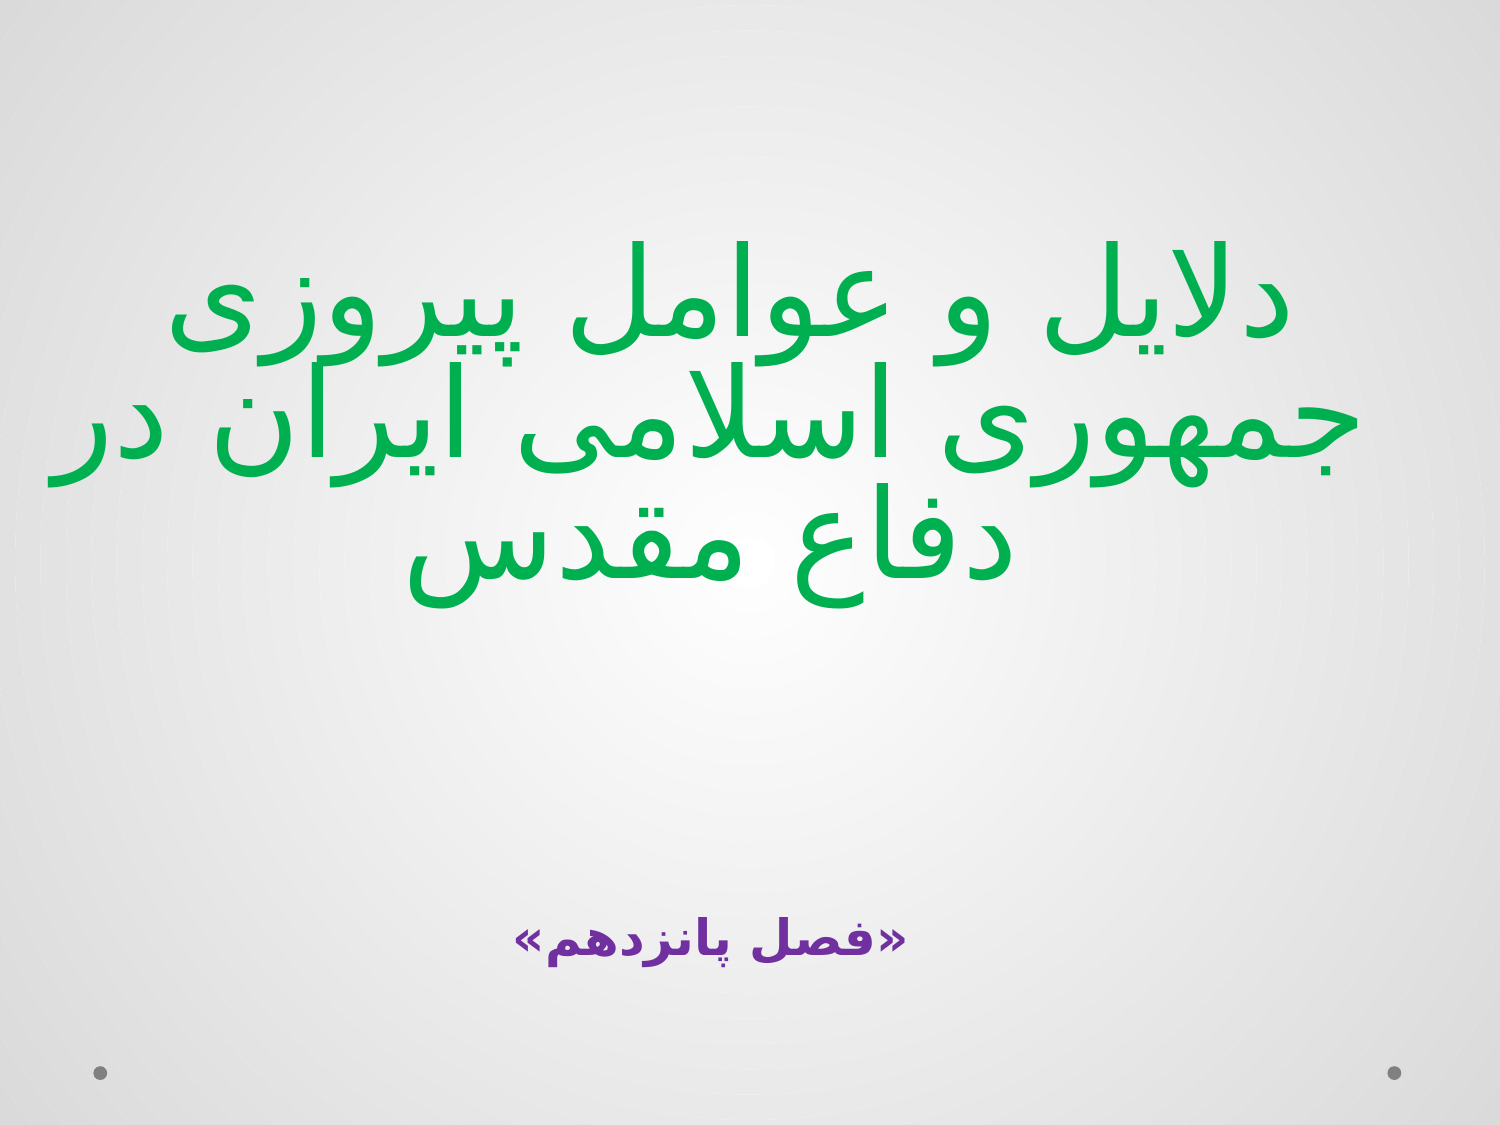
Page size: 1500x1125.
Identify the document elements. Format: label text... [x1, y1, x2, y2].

title دلایل و عوامل پیروزی جمهوری اسلامی ایران در دفاع مقدس «فصل پانزدهم» [29, 115, 1392, 1094]
